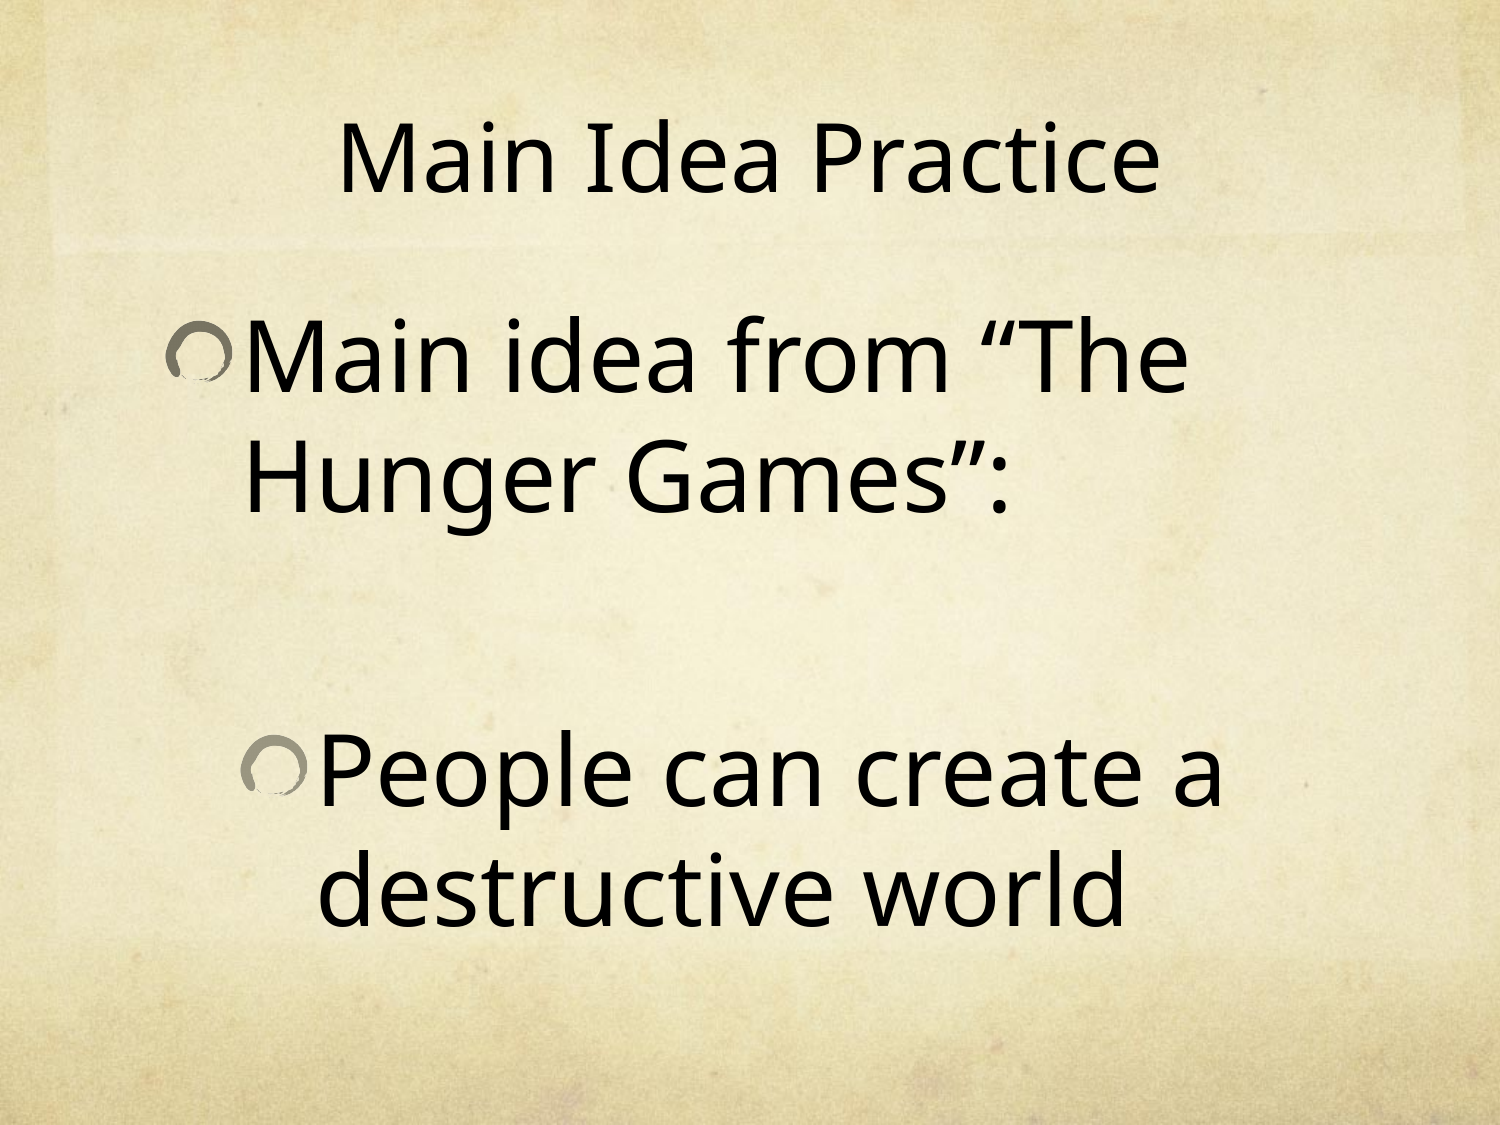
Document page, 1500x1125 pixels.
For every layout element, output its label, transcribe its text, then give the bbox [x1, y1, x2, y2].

picture [0, 0, 1500, 1125]
list Main idea from “The Hunger Games”: People can create a destructive world [150, 284, 1350, 950]
title Main Idea Practice [150, 82, 1350, 225]
